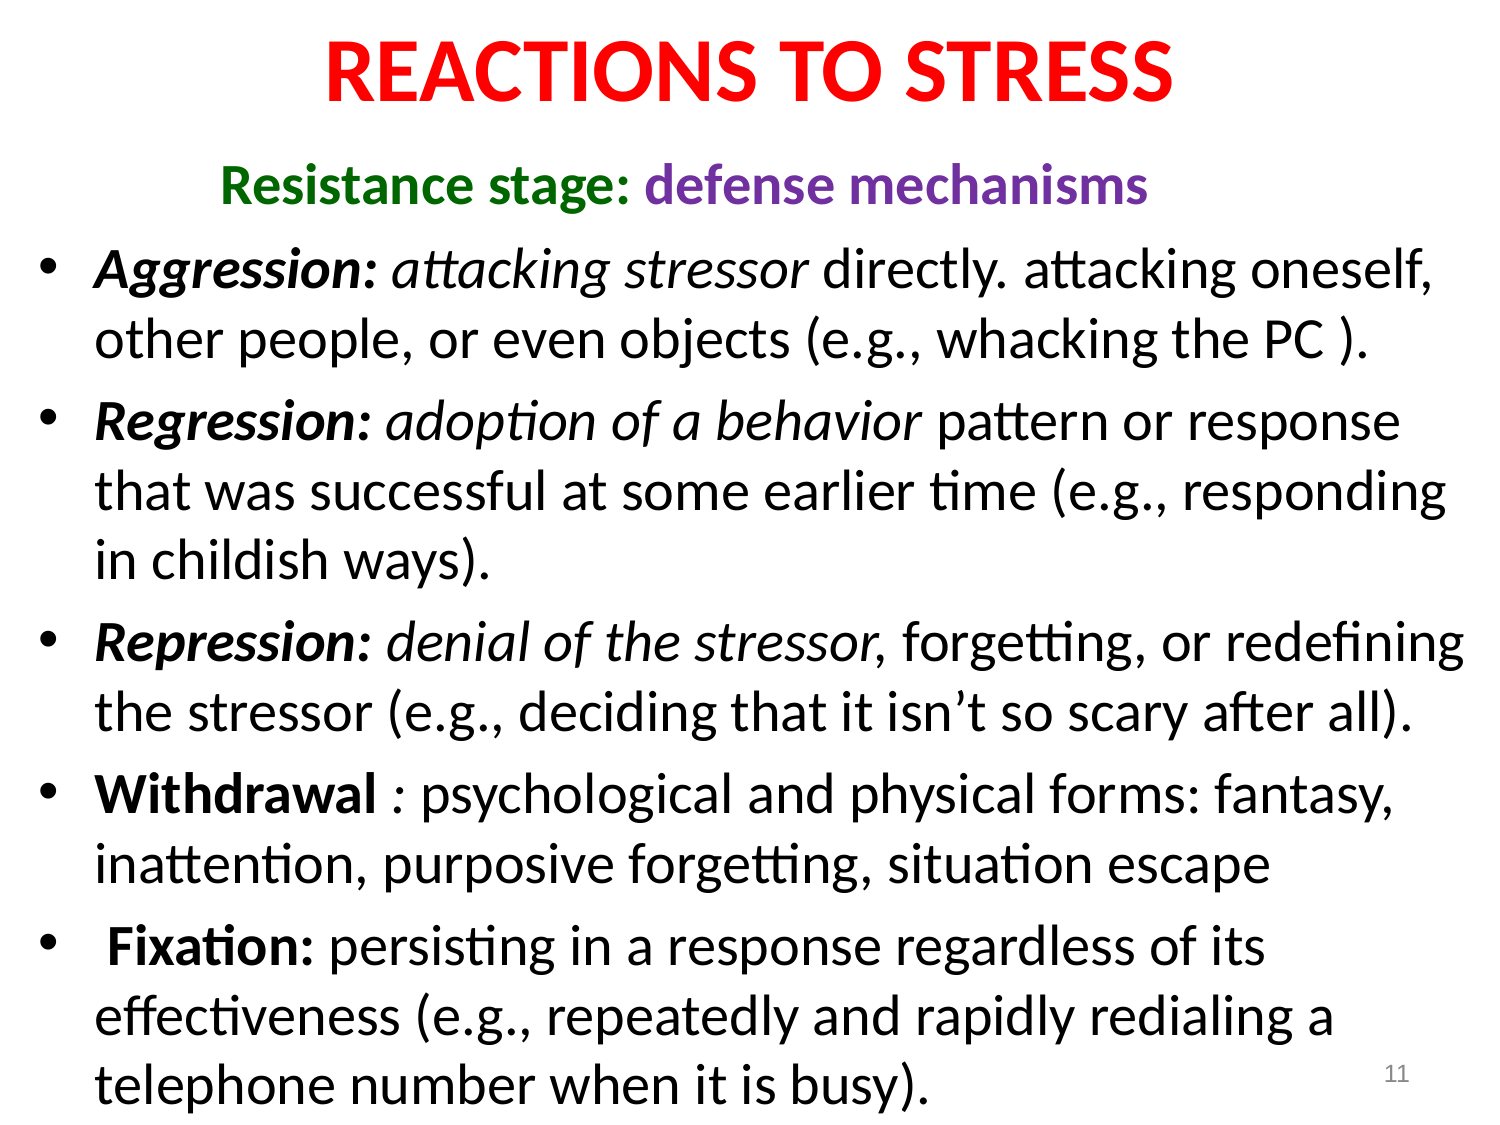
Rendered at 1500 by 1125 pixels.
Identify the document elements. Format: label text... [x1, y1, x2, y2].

text_box REACTIONS TO STRESS [74, 0, 1425, 129]
title Resistance stage: defense mechanisms [175, 129, 1207, 222]
slide_number 11 [1074, 1042, 1425, 1103]
list Aggression: attacking stressor directly. attacking oneself, other people, or even objects (e.g., whacking the PC ). Regression: adoption of a behavior pattern or response that was successful at some earlier time (e.g., responding in childish ways). Repression: denial of the stressor, forgetting, or redefining the stressor (e.g., deciding that it isn’t so scary after all). Withdrawal : psychological and physical forms: fantasy, inattention, purposive forgetting, situation escape Fixation: persisting in a response regardless of its effectiveness (e.g., repeatedly and rapidly redialing a telephone number when it is busy). [23, 222, 1496, 1125]
